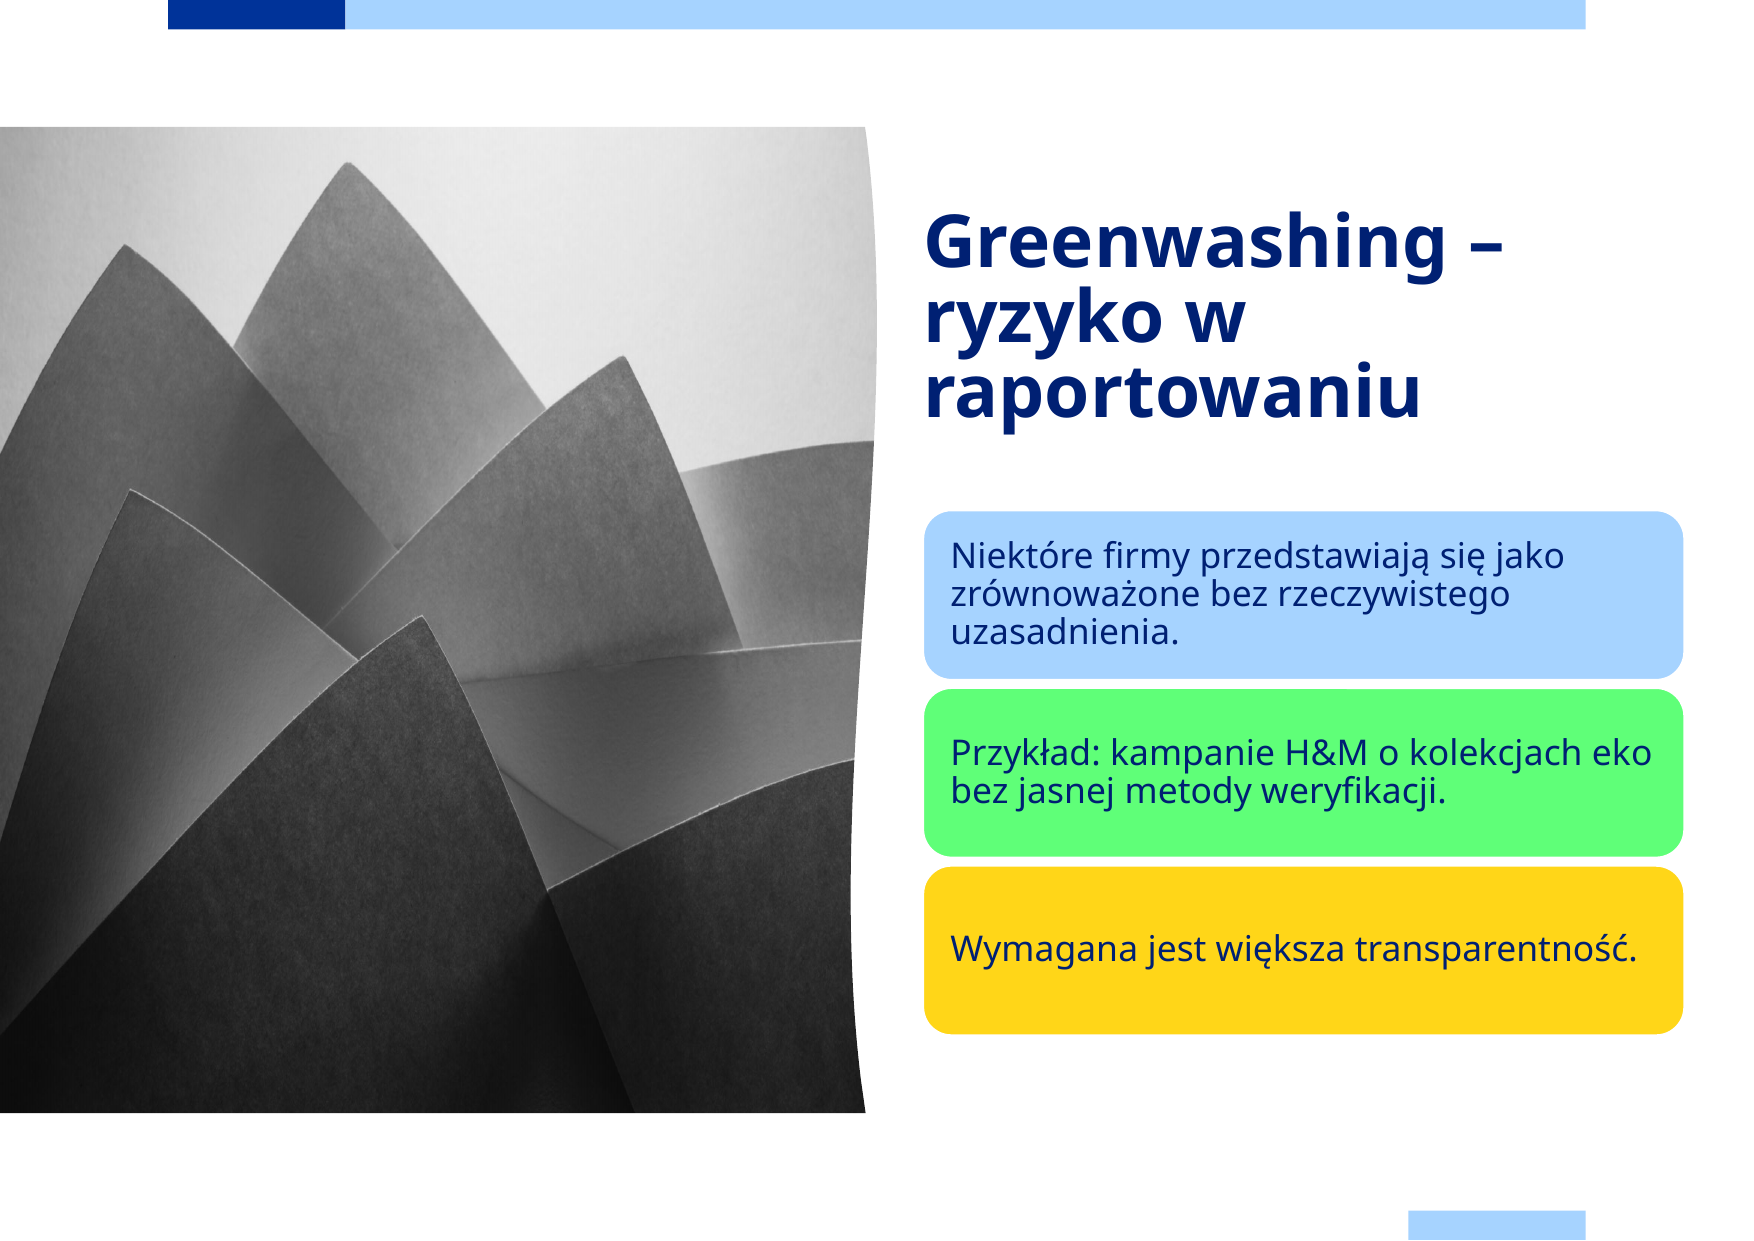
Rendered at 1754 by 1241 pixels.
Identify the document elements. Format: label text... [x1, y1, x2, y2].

title Greenwashing – ryzyko w raportowaniu [923, 197, 1685, 432]
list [923, 502, 1685, 1043]
picture [0, 126, 877, 1114]
